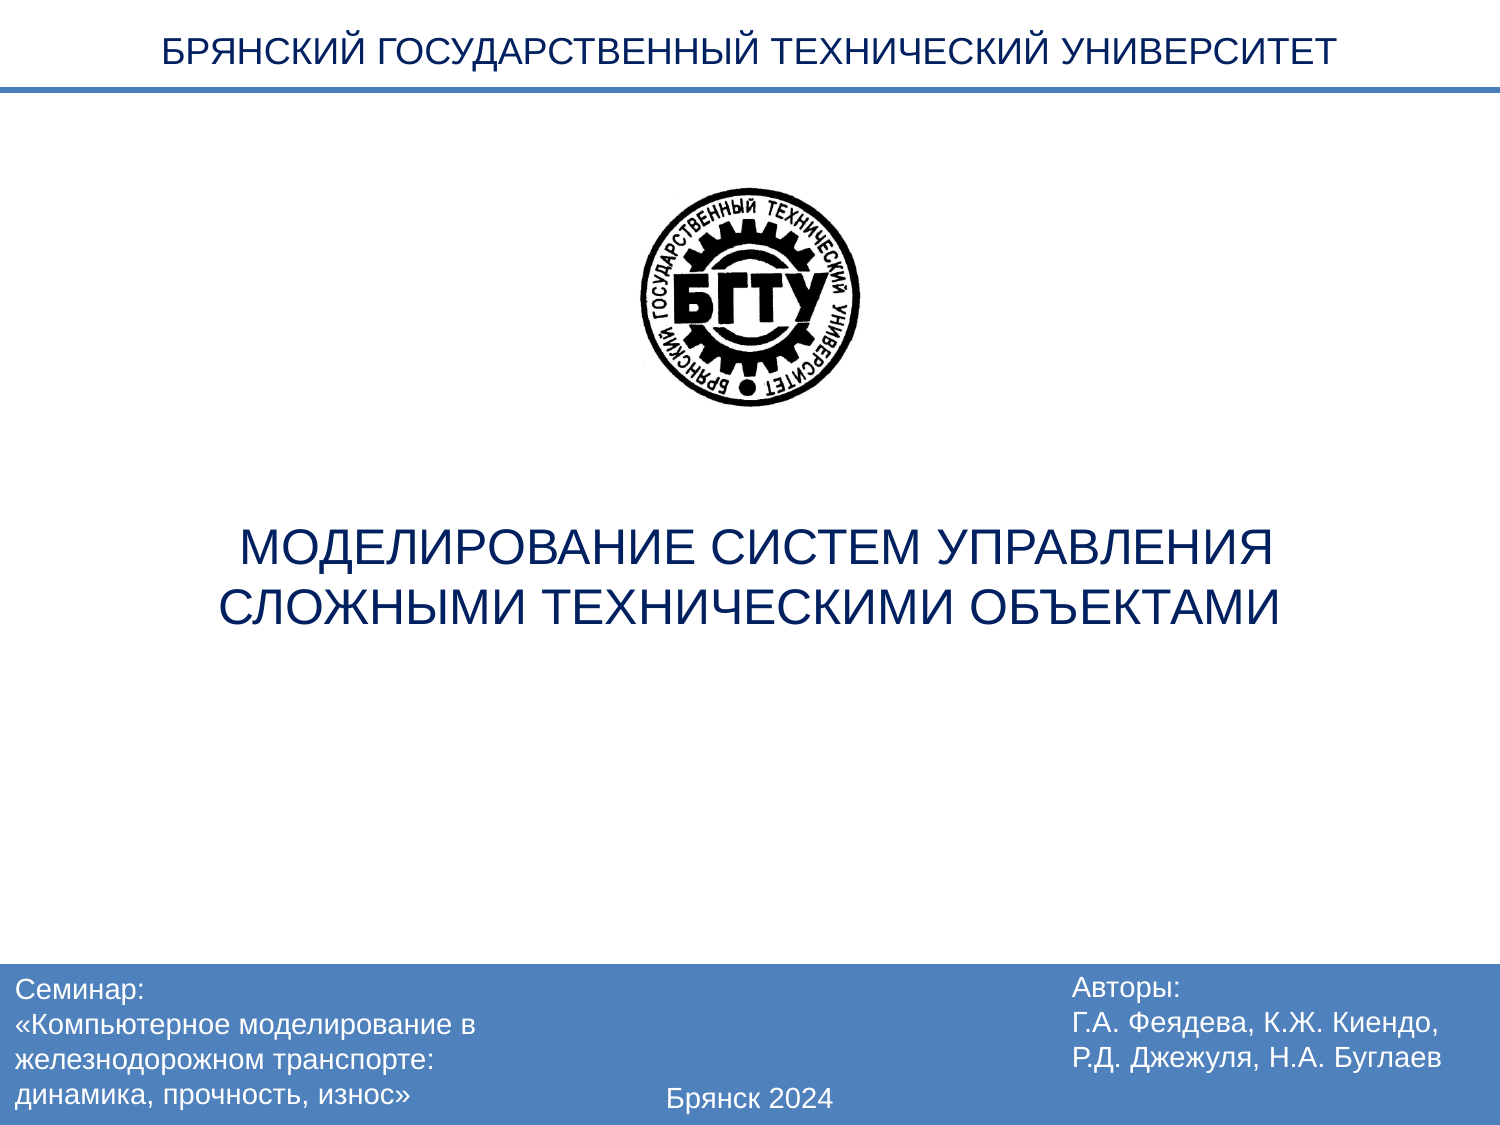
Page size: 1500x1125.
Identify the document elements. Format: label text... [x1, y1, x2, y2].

text_box Семинар: «Компьютерное моделирование в железнодорожном транспорте: динамика, прочность, износ» [0, 962, 573, 1125]
text_box БРЯНСКИЙ ГОСУДАРСТВЕННЫЙ ТЕХНИЧЕСКИЙ УНИВЕРСИТЕТ [146, 19, 1354, 80]
text_box моделирование систем управления сложными Техническими объектами [177, 507, 1323, 642]
text_box Авторы: Г.А. Феядева, К.Ж. Киендо, Р.Д. Джежуля, Н.А. Буглаев [1057, 961, 1500, 1081]
text_box Брянск 2024 [651, 1072, 849, 1122]
picture [637, 185, 863, 410]
text_box [573, 962, 1500, 1125]
